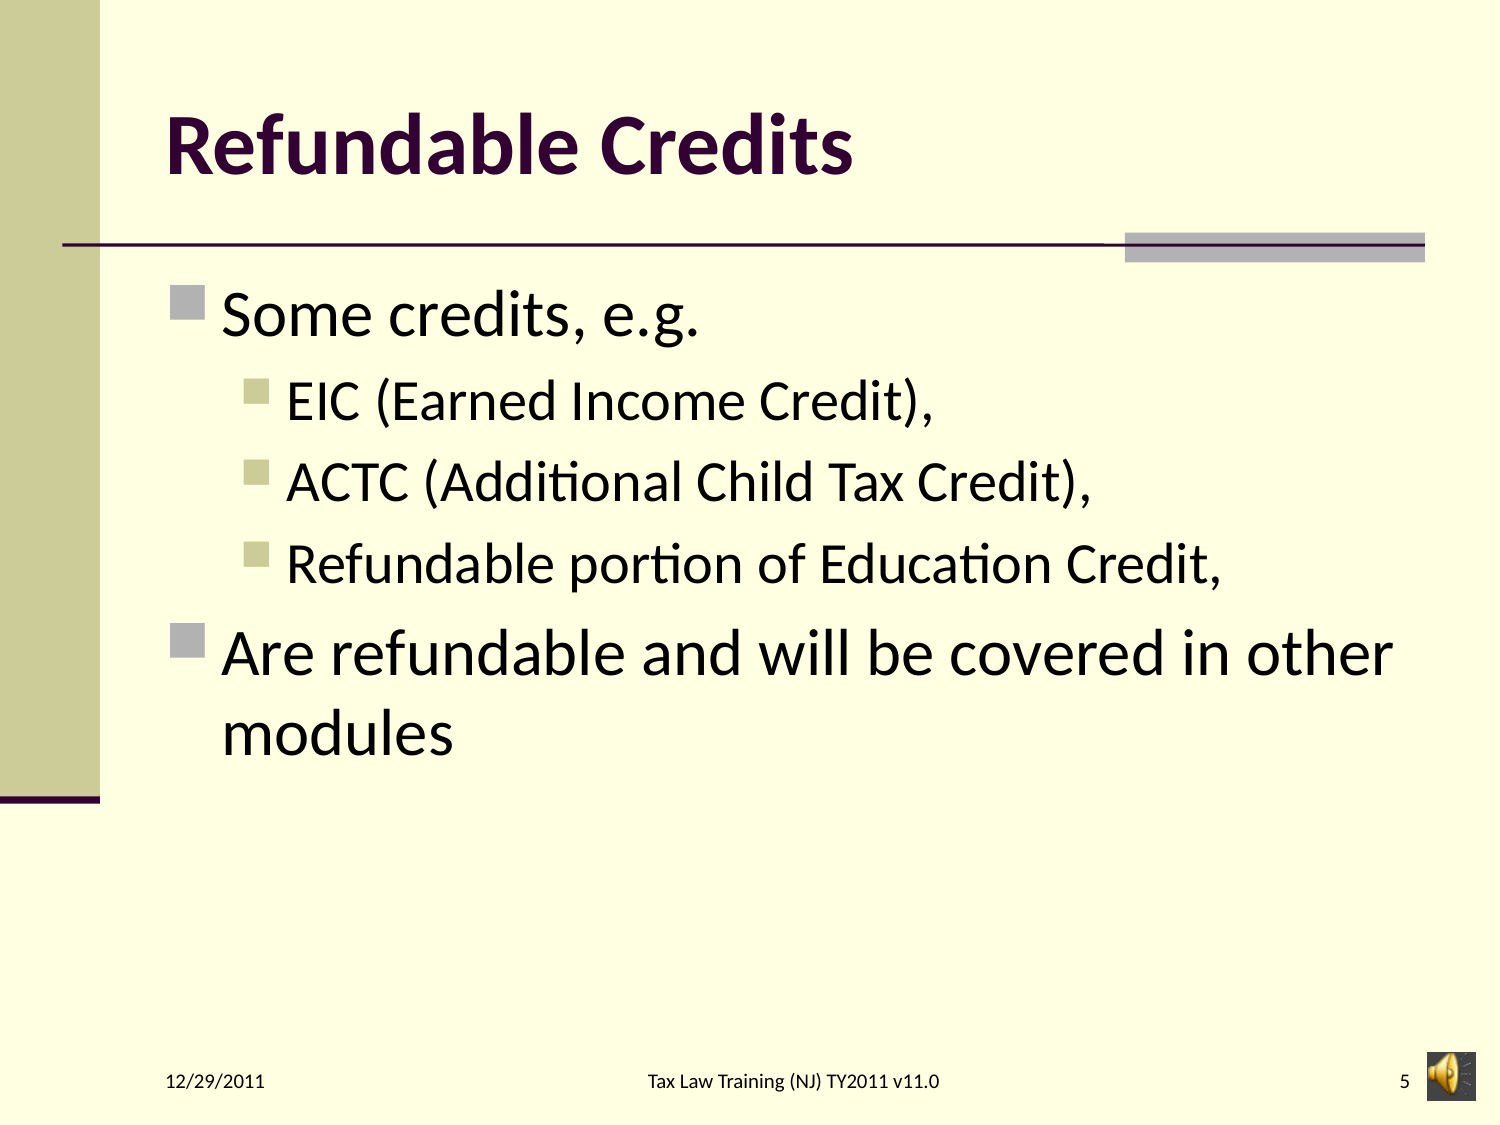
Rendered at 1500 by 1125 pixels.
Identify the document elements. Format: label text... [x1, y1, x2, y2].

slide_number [149, 1050, 476, 1101]
list Some credits, e.g. EIC (Earned Income Credit), ACTC (Additional Child Tax Credit), Refundable portion of Education Credit, Are refundable and will be covered in other modules [150, 262, 1425, 1038]
title Refundable Credits [150, 45, 1425, 234]
slide_number 5 [1112, 1049, 1426, 1101]
picture [1426, 1051, 1477, 1102]
footer Tax Law Training (NJ) TY2011 v11.0 [549, 1049, 1038, 1101]
